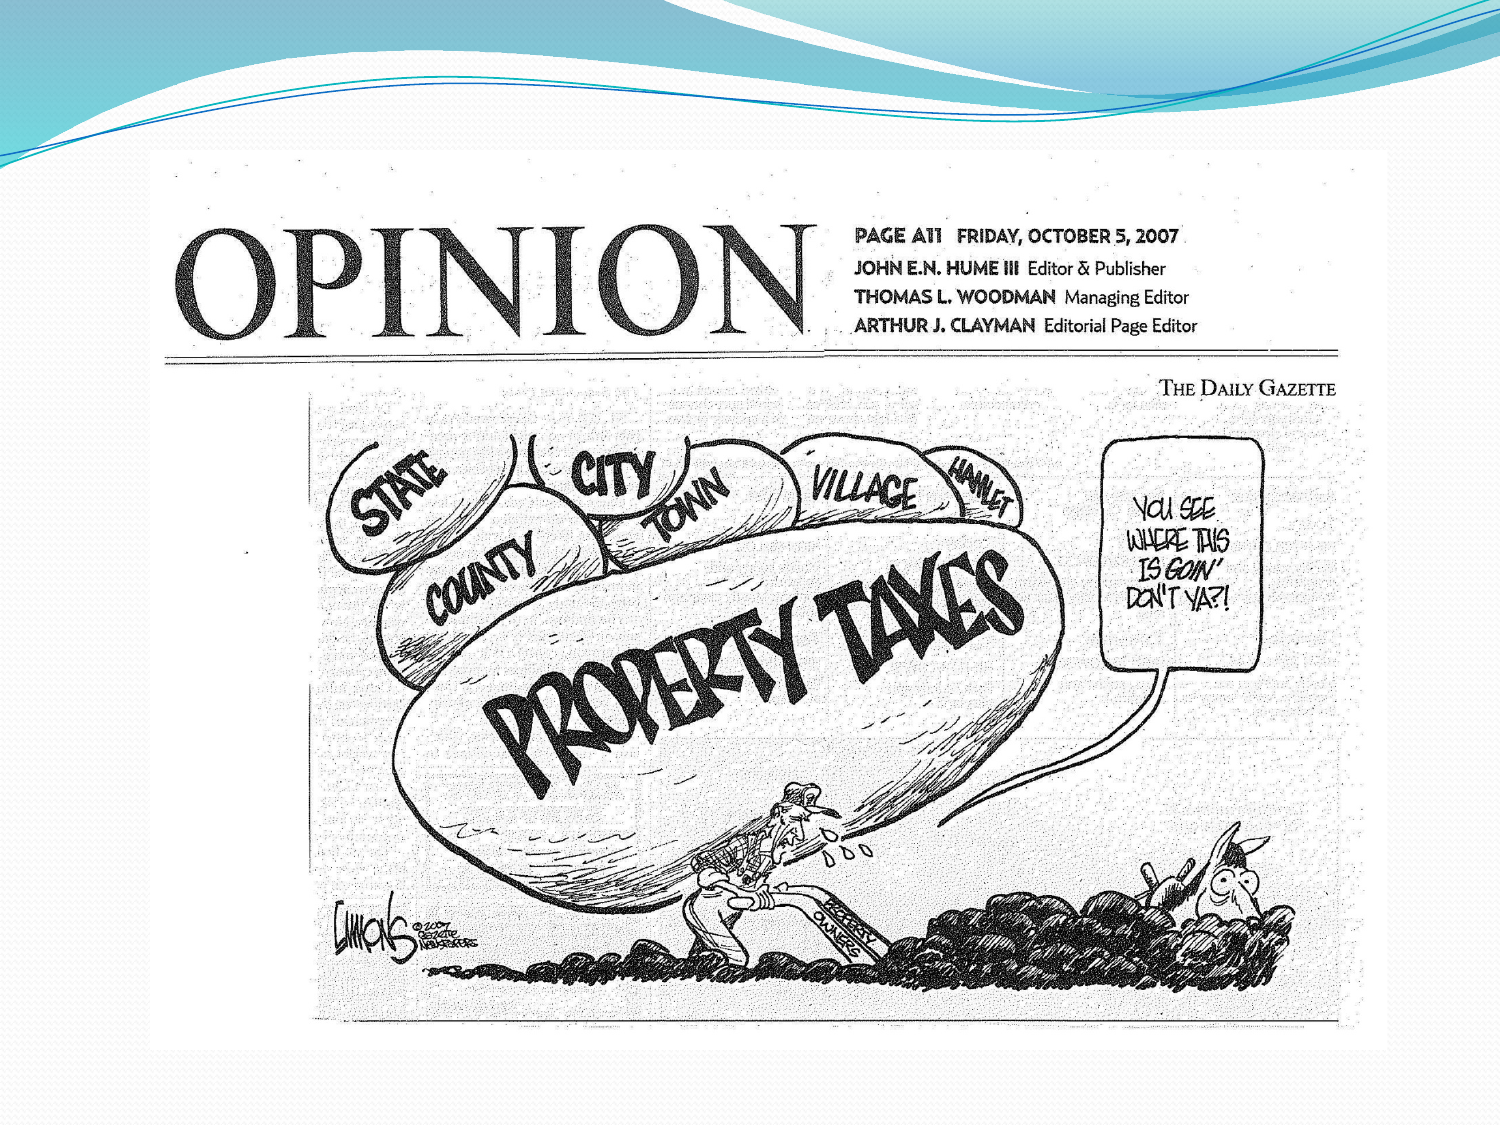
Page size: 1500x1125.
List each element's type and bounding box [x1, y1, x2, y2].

picture [149, 149, 1388, 1051]
